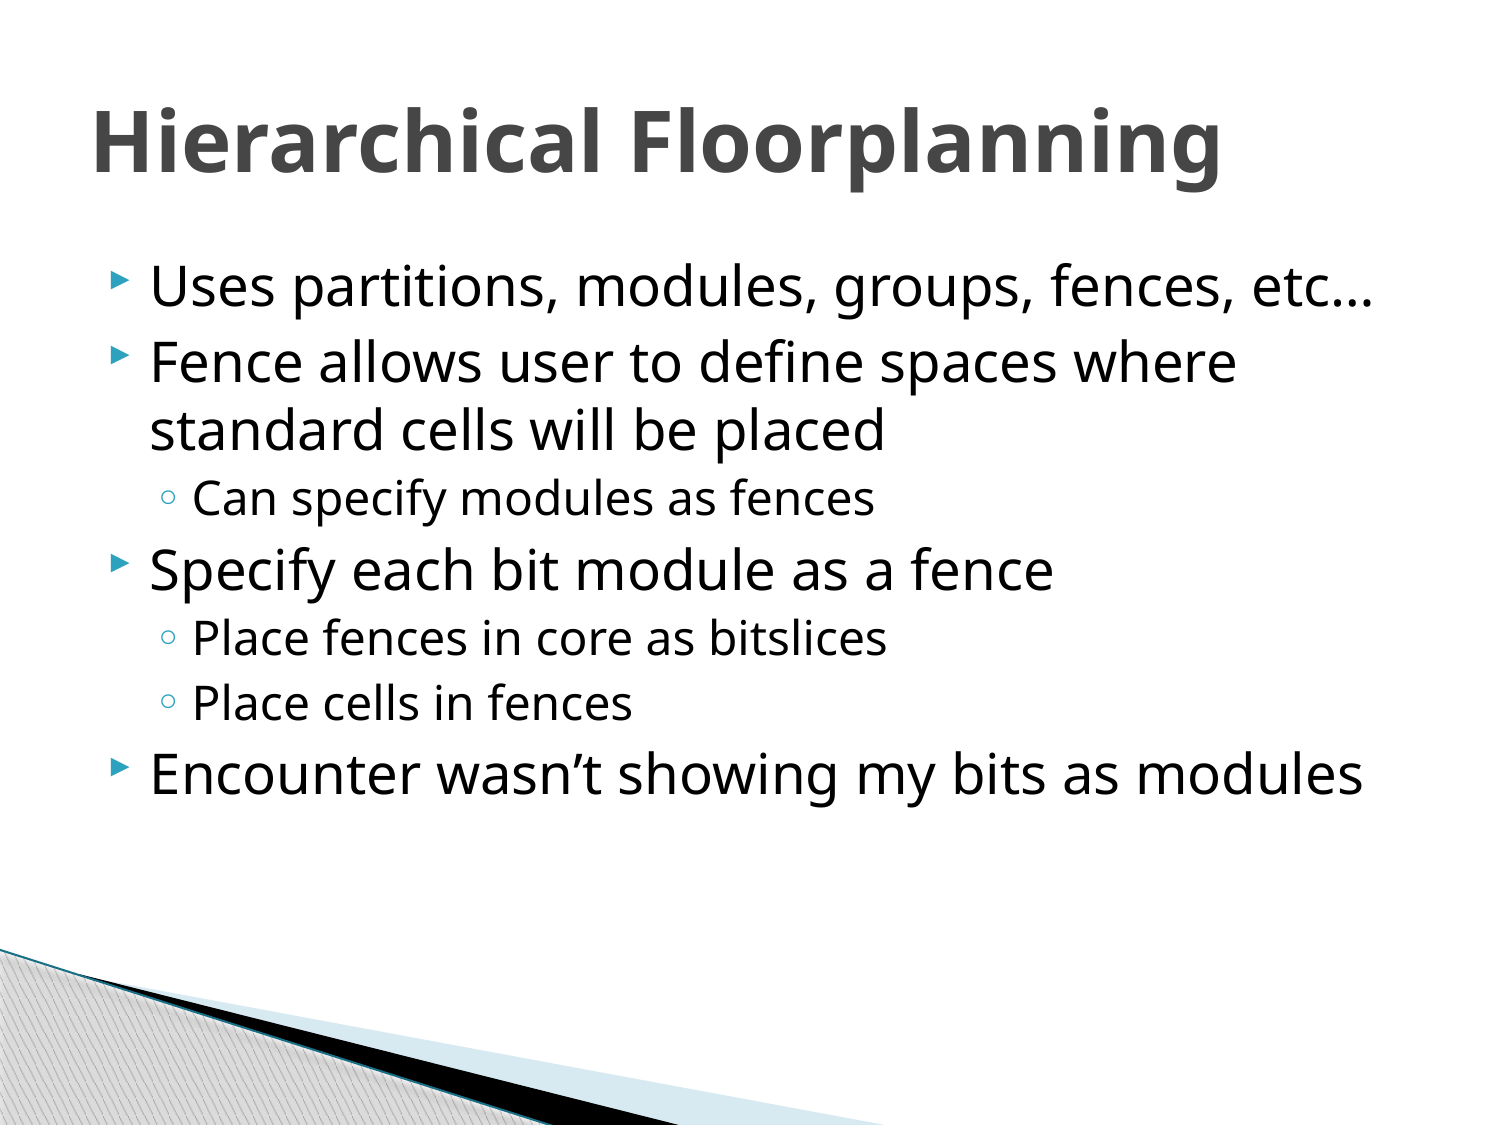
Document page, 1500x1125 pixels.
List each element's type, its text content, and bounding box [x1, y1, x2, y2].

list Uses partitions, modules, groups, fences, etc… Fence allows user to define spaces where standard cells will be placed Can specify modules as fences Specify each bit module as a fence Place fences in core as bitslices Place cells in fences Encounter wasn’t showing my bits as modules [75, 243, 1425, 986]
title Hierarchical Floorplanning [75, 45, 1425, 233]
